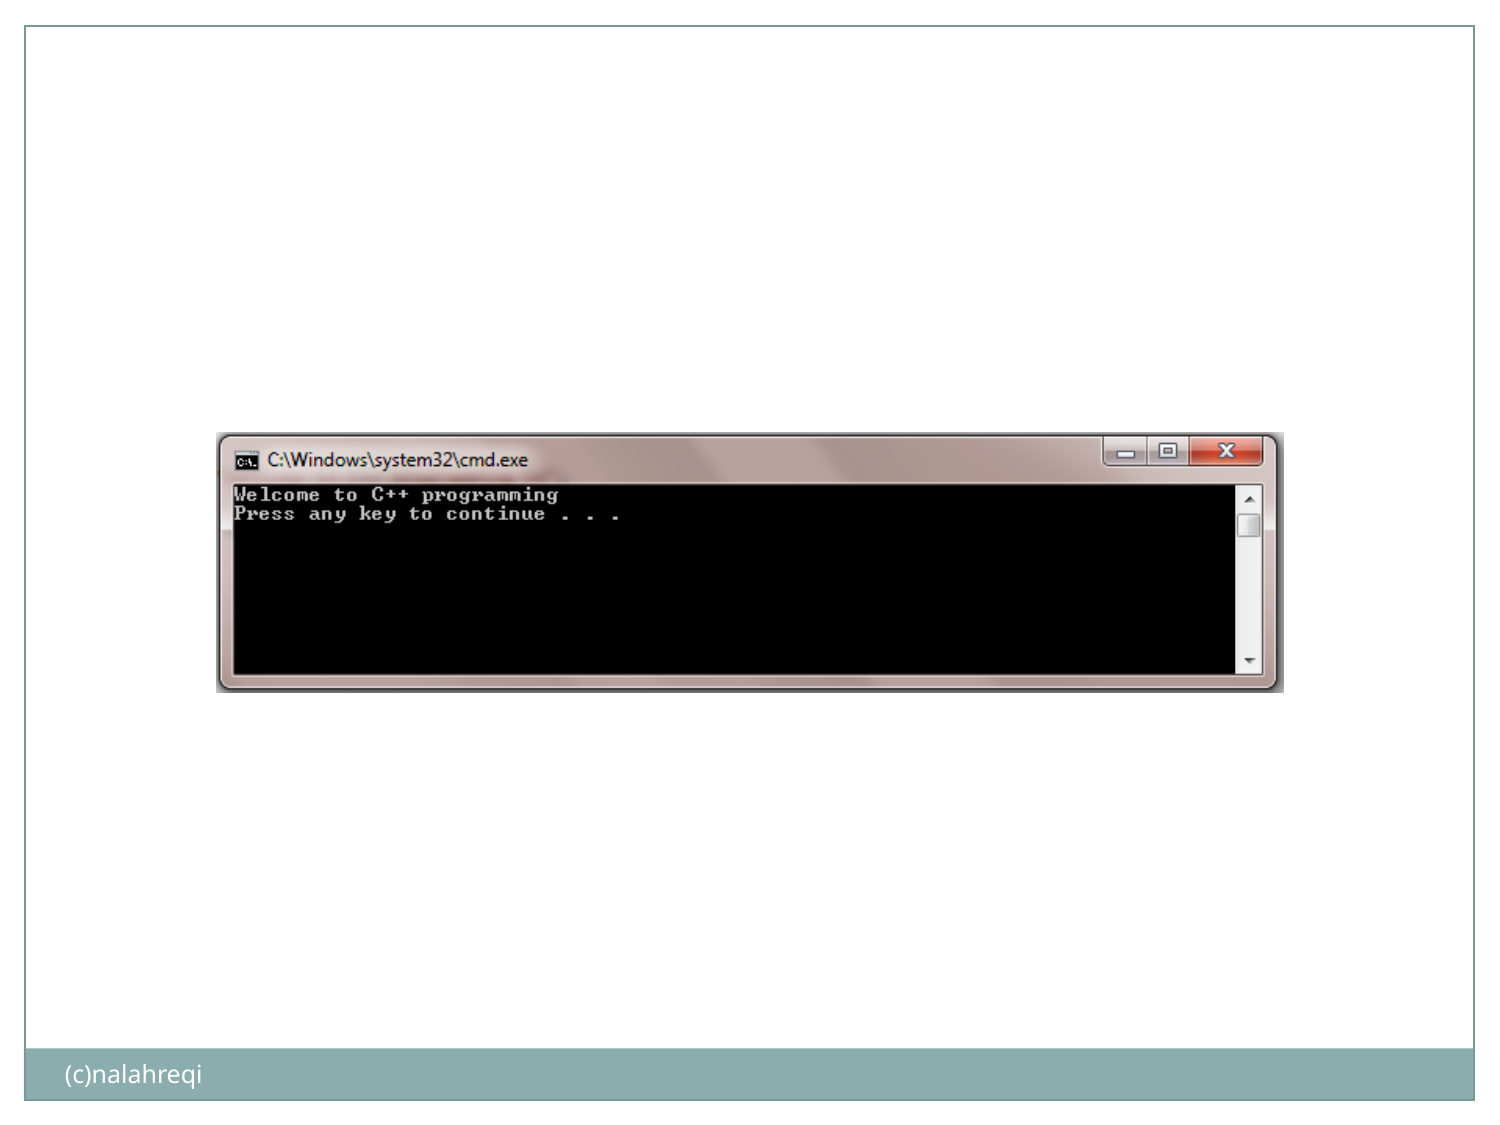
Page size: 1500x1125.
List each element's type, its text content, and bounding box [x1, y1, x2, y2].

footer (c)nalahreqi [50, 1051, 638, 1112]
picture [216, 432, 1284, 693]
